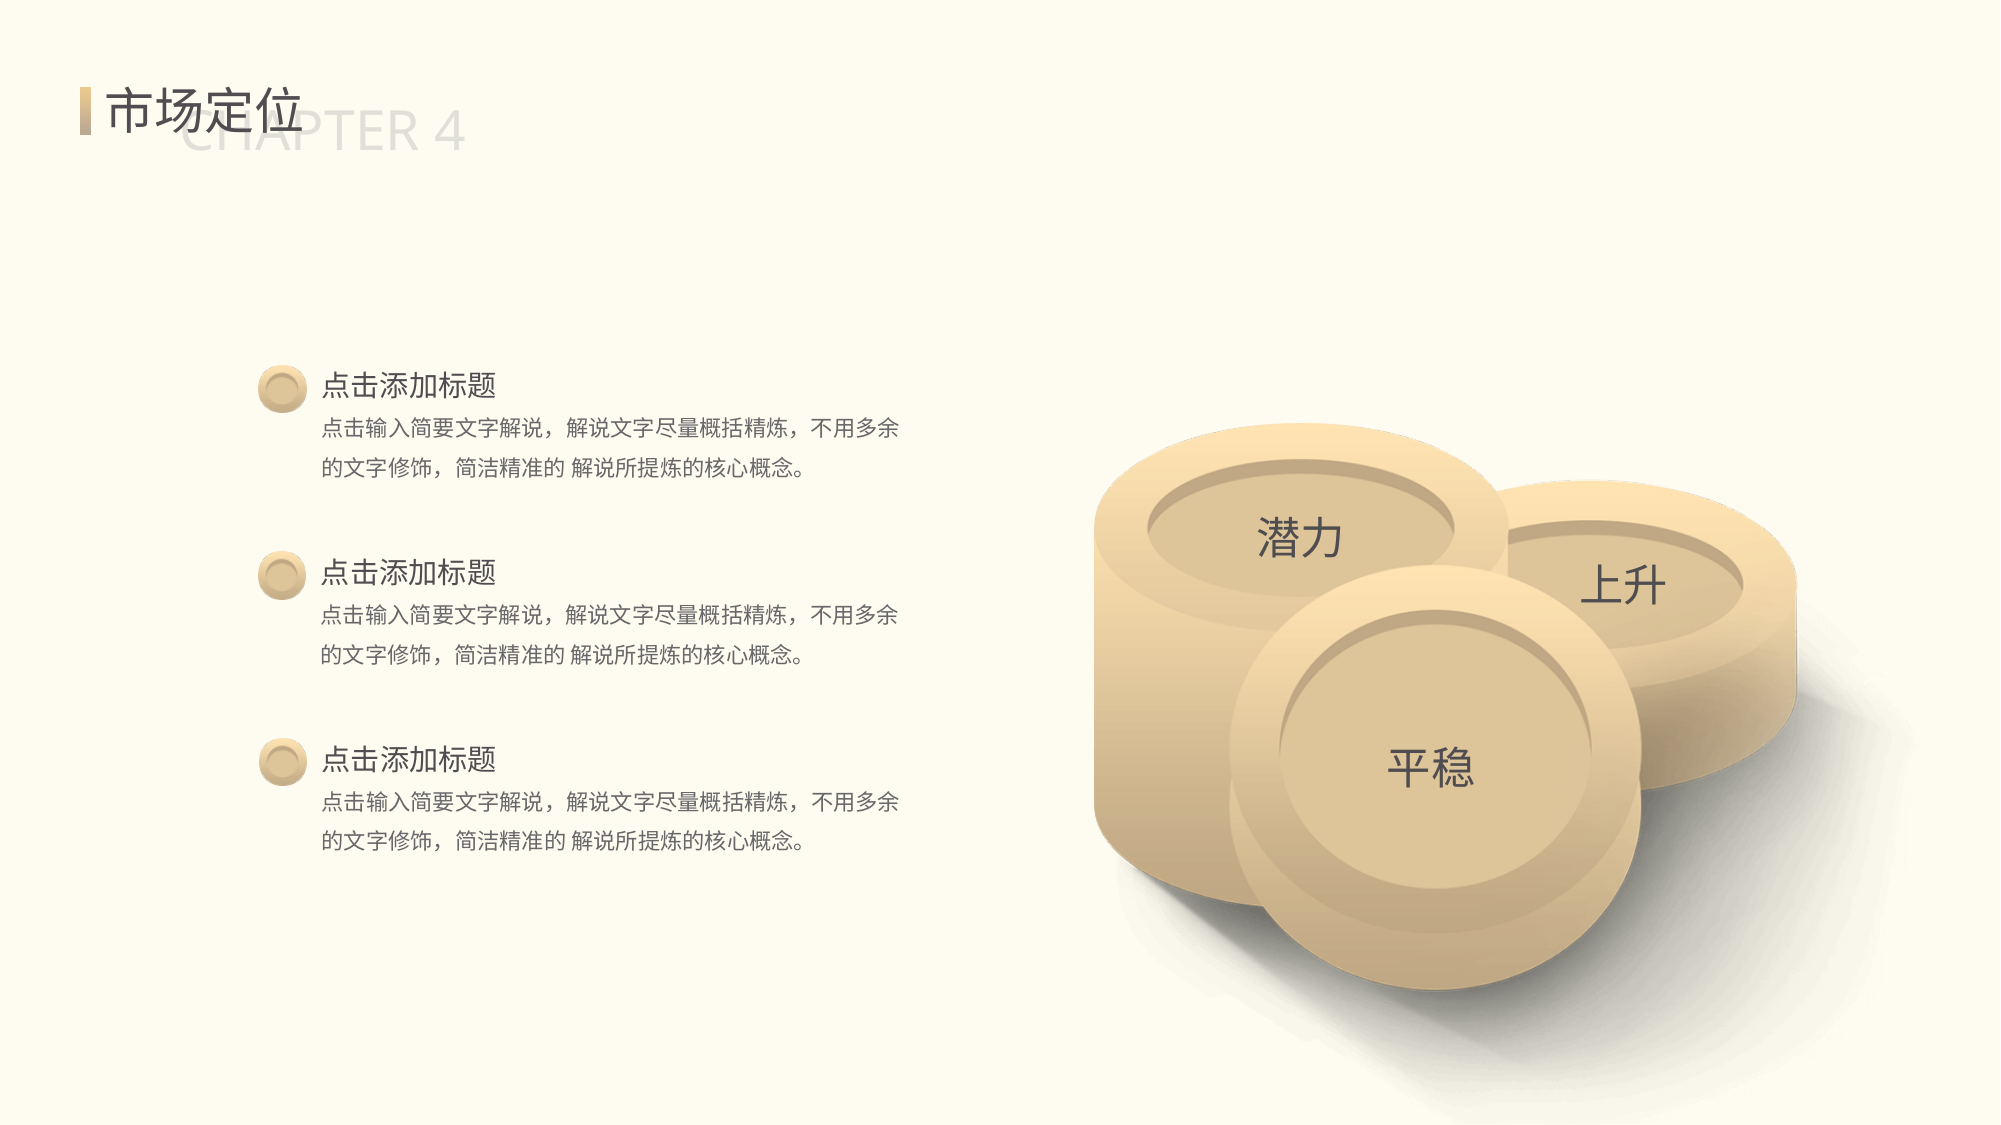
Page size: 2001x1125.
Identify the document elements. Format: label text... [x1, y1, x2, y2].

picture [1094, 422, 2000, 1125]
text_box 点击输入简要文字解说，解说文字尽量概括精炼，不用多余的文字修饰，简洁精准的 解说所提炼的核心概念。 [306, 393, 926, 489]
text_box 点击添加标题 [306, 360, 524, 393]
picture [258, 364, 307, 413]
text_box 点击输入简要文字解说，解说文字尽量概括精炼，不用多余的文字修饰，简洁精准的 解说所提炼的核心概念。 [306, 580, 925, 676]
text_box 市场定位 [89, 72, 320, 147]
picture [257, 551, 306, 600]
text_box 点击添加标题 [306, 733, 524, 767]
text_box 点击输入简要文字解说，解说文字尽量概括精炼，不用多余的文字修饰，简洁精准的 解说所提炼的核心概念。 [306, 767, 926, 862]
text_box 点击添加标题 [306, 547, 524, 580]
picture [80, 87, 91, 136]
text_box CHAPTER 4 [164, 87, 482, 170]
picture [258, 738, 307, 787]
